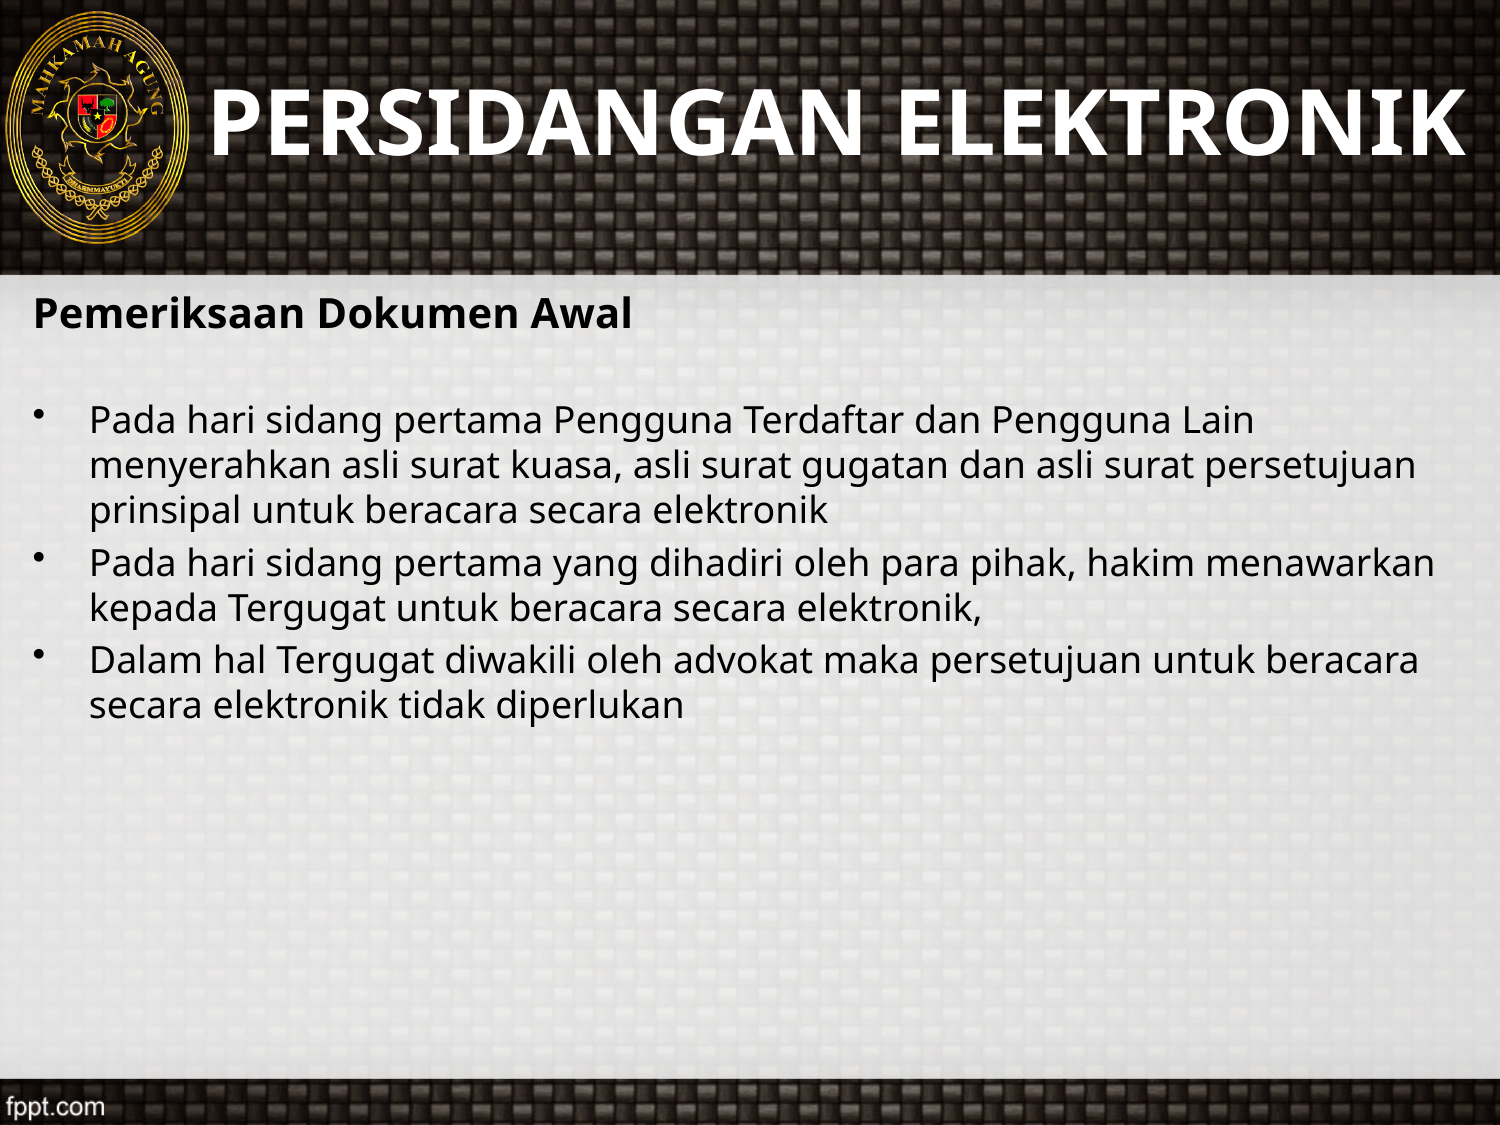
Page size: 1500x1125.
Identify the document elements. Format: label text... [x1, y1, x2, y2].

picture [0, 0, 1500, 1125]
list Pemeriksaan Dokumen Awal Pada hari sidang pertama Pengguna Terdaftar dan Pengguna Lain menyerahkan asli surat kuasa, asli surat gugatan dan asli surat persetujuan prinsipal untuk beracara secara elektronik Pada hari sidang pertama yang dihadiri oleh para pihak, hakim menawarkan kepada Tergugat untuk beracara secara elektronik, Dalam hal Tergugat diwakili oleh advokat maka persetujuan untuk beracara secara elektronik tidak diperlukan [17, 278, 1483, 1071]
title PERSIDANGAN ELEKTRONIK [193, 54, 1483, 184]
